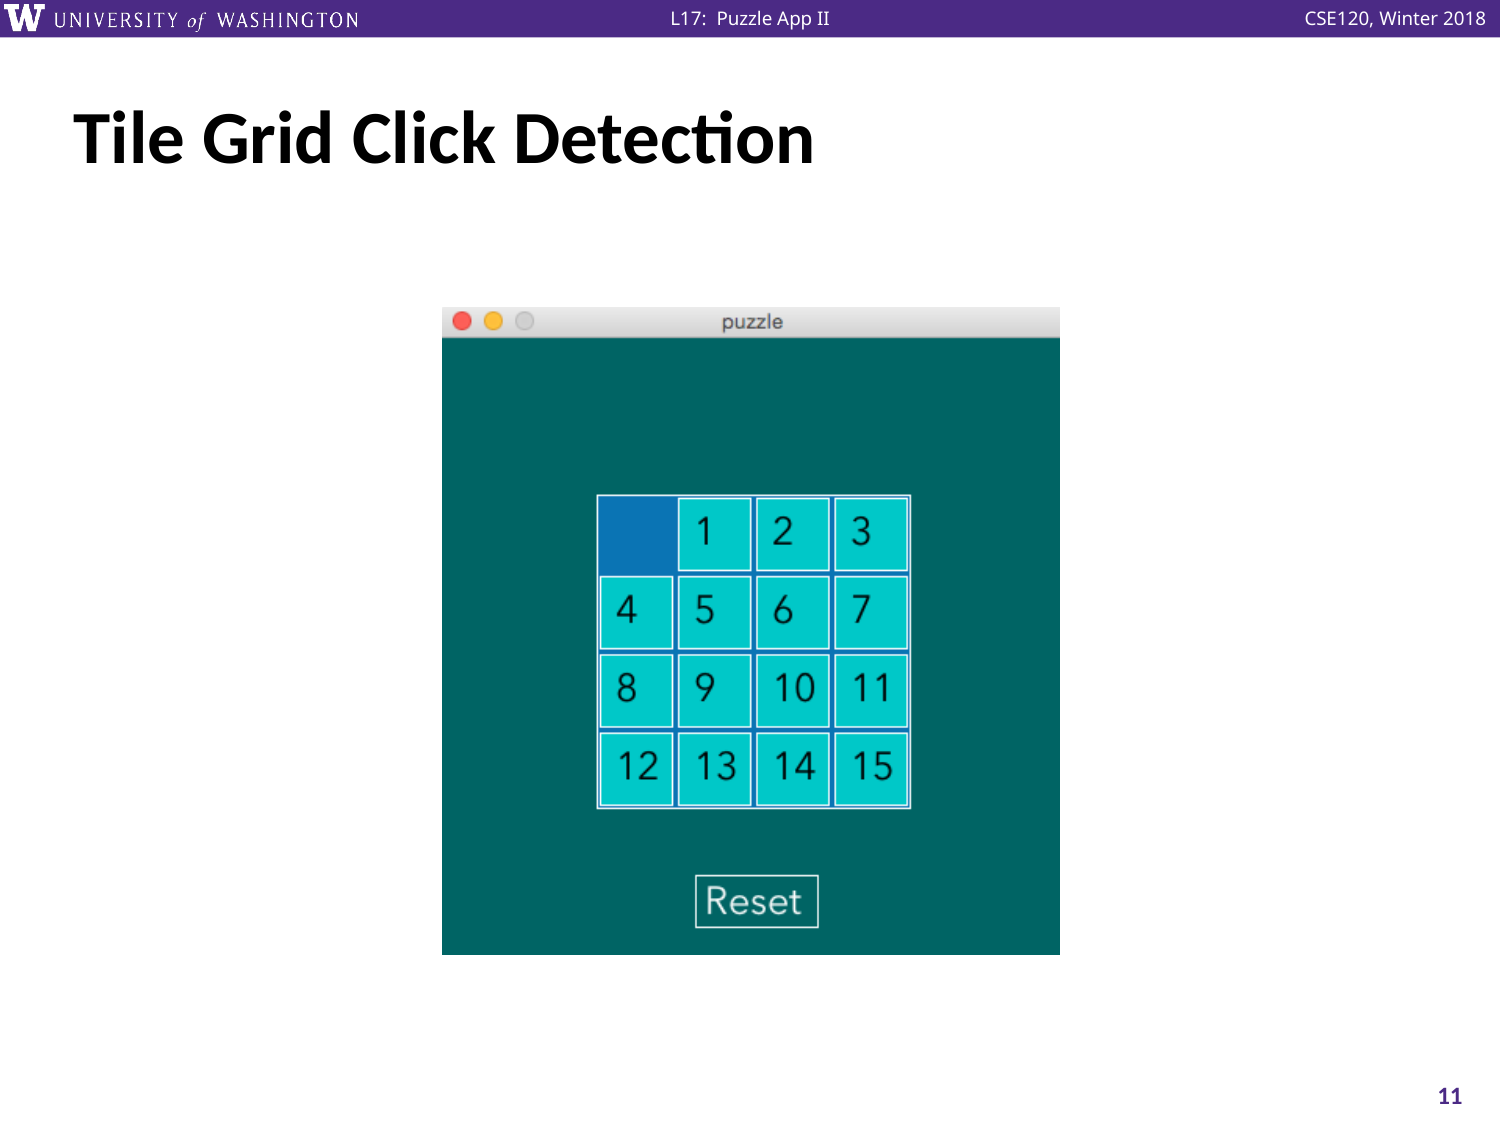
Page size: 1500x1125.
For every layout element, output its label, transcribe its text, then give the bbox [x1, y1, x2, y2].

picture [4, 4, 358, 32]
title Tile Grid Click Detection [58, 71, 1438, 197]
slide_number 11 [1400, 1065, 1500, 1125]
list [442, 307, 1061, 955]
